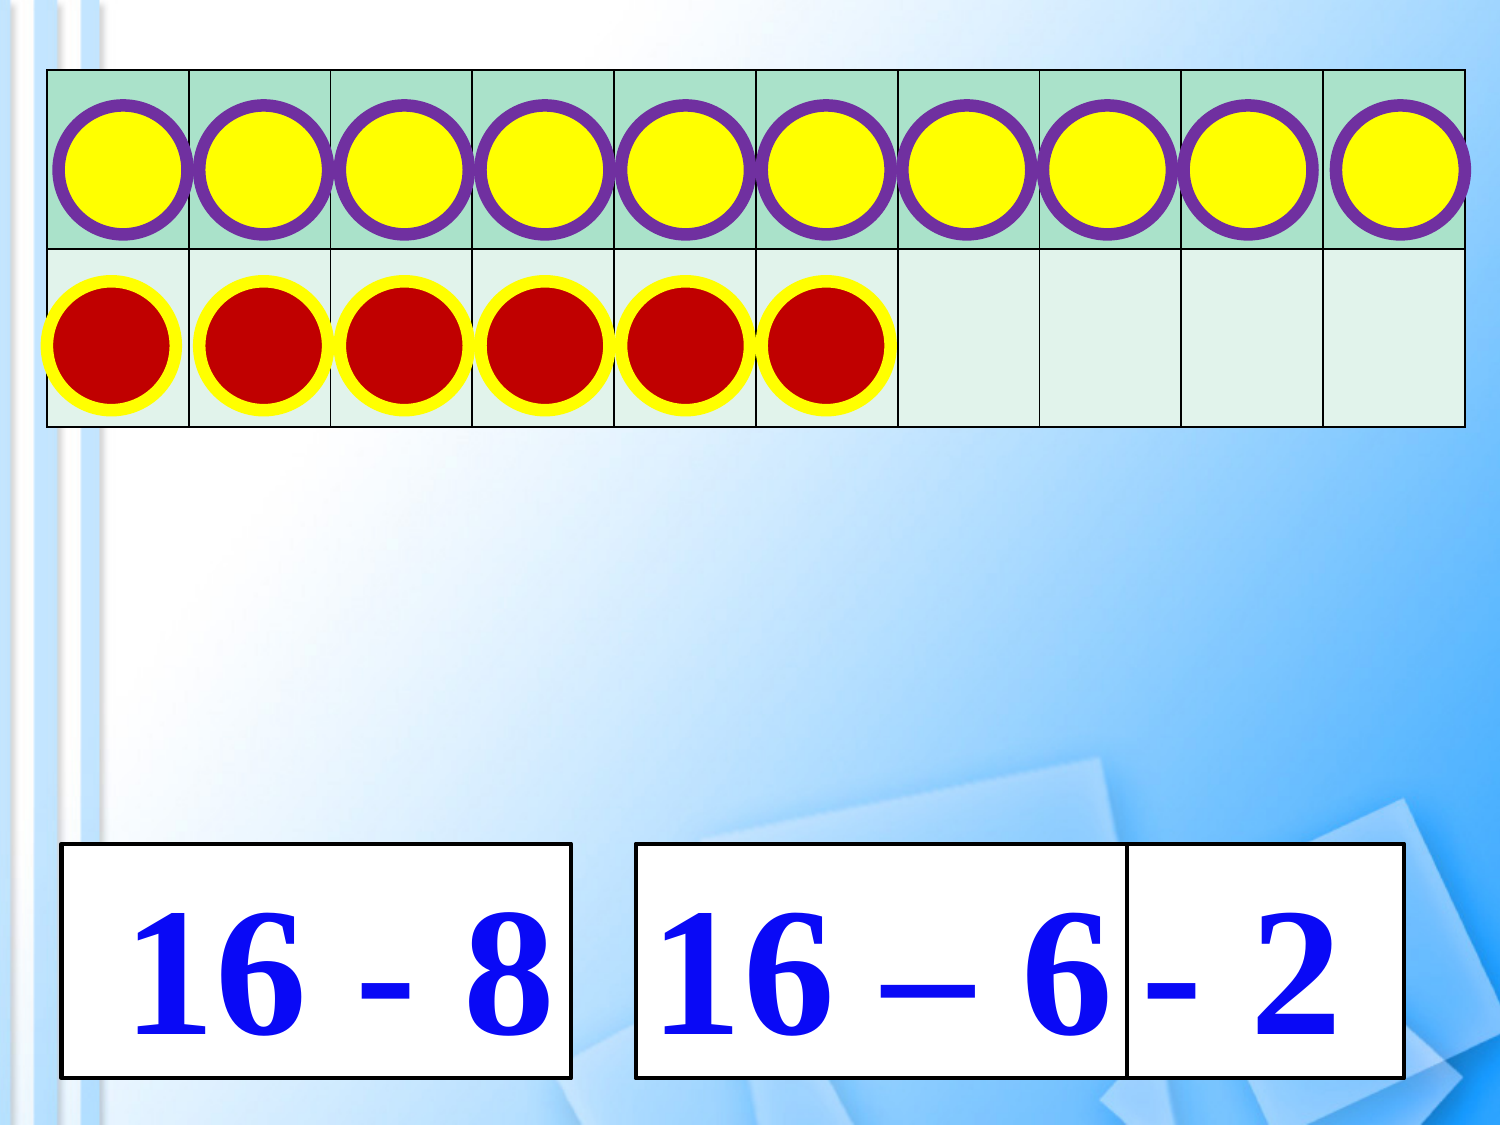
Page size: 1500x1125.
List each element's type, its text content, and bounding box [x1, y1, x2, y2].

text_box [1333, 103, 1467, 237]
table_cell [48, 250, 188, 426]
table_cell [190, 250, 330, 426]
text_box [44, 279, 178, 413]
table_header [190, 71, 330, 248]
text_box 16 - 8 [59, 842, 573, 1080]
text_box [1181, 103, 1315, 237]
text_box [900, 103, 1034, 237]
text_box [337, 279, 471, 413]
table_header [473, 71, 613, 248]
table_cell [1324, 250, 1464, 426]
table_header [48, 71, 188, 248]
table_cell [473, 250, 613, 426]
table_header [899, 71, 1039, 248]
table_header [1182, 71, 1322, 248]
table_cell [1182, 250, 1322, 426]
text_box [618, 103, 753, 237]
text_box [618, 279, 753, 413]
table_header [757, 71, 897, 248]
table_cell [1040, 250, 1180, 426]
text_box [197, 279, 331, 413]
table_header [1324, 71, 1464, 248]
text_box [759, 279, 893, 413]
table_cell [757, 250, 897, 426]
text_box [1040, 103, 1174, 237]
table_header [331, 71, 471, 248]
table_cell [331, 250, 471, 426]
text_box [337, 103, 471, 237]
picture [0, 0, 1500, 1125]
text_box [759, 103, 893, 237]
text_box [478, 279, 612, 413]
text_box [56, 103, 190, 237]
table_cell [615, 250, 755, 426]
table_header [615, 71, 755, 248]
text_box - 2 [1125, 842, 1406, 1080]
text_box [478, 103, 612, 237]
table_cell [899, 250, 1039, 426]
text_box 16 – 6 [634, 842, 1125, 1080]
text_box [197, 103, 331, 237]
table_header [1040, 71, 1180, 248]
